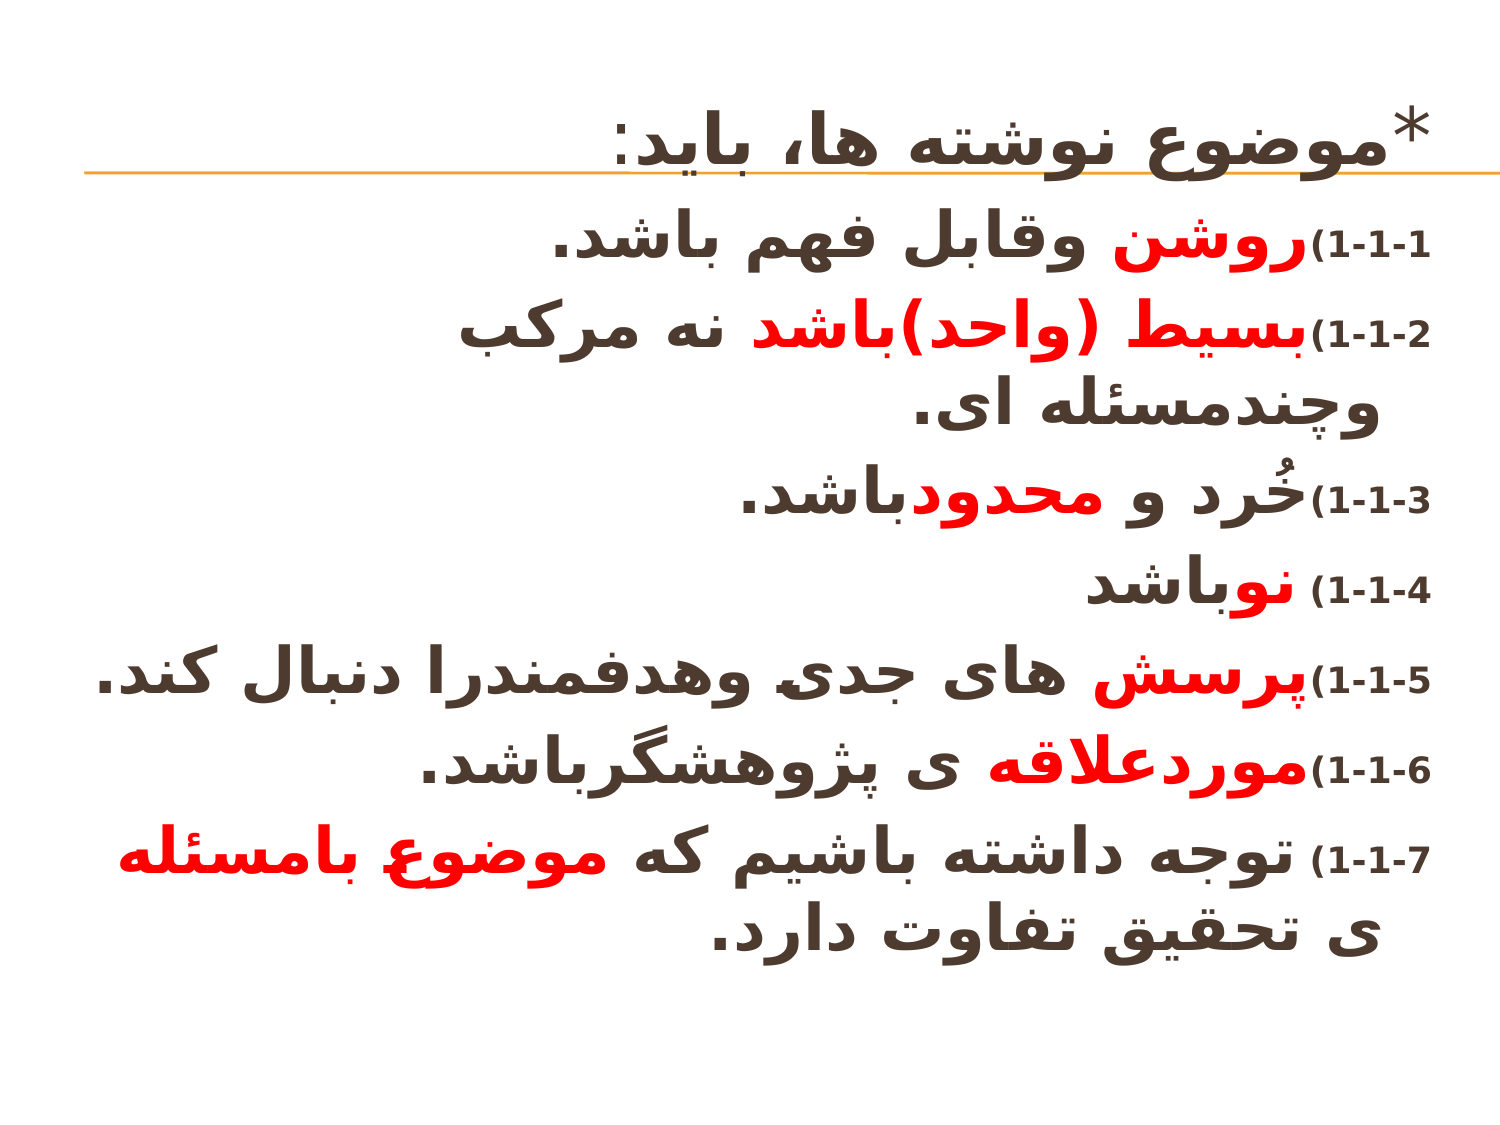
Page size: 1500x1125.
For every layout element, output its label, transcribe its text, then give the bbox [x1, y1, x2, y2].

list *موضوع نوشته ها، باید: 1-1-1)روشن وقابل فهم باشد. 1-1-2)بسیط (واحد)باشد نه مرکب وچندمسئله ای. 1-1-3)خُرد و محدودباشد. 1-1-4) نوباشد 1-1-5)پرسش های جدی وهدفمندرا دنبال کند. 1-1-6)موردعلاقه ی پژوهشگرباشد. 1-1-7) توجه داشته باشیم که موضوع بامسئله ی تحقیق تفاوت دارد. [75, 78, 1447, 1035]
